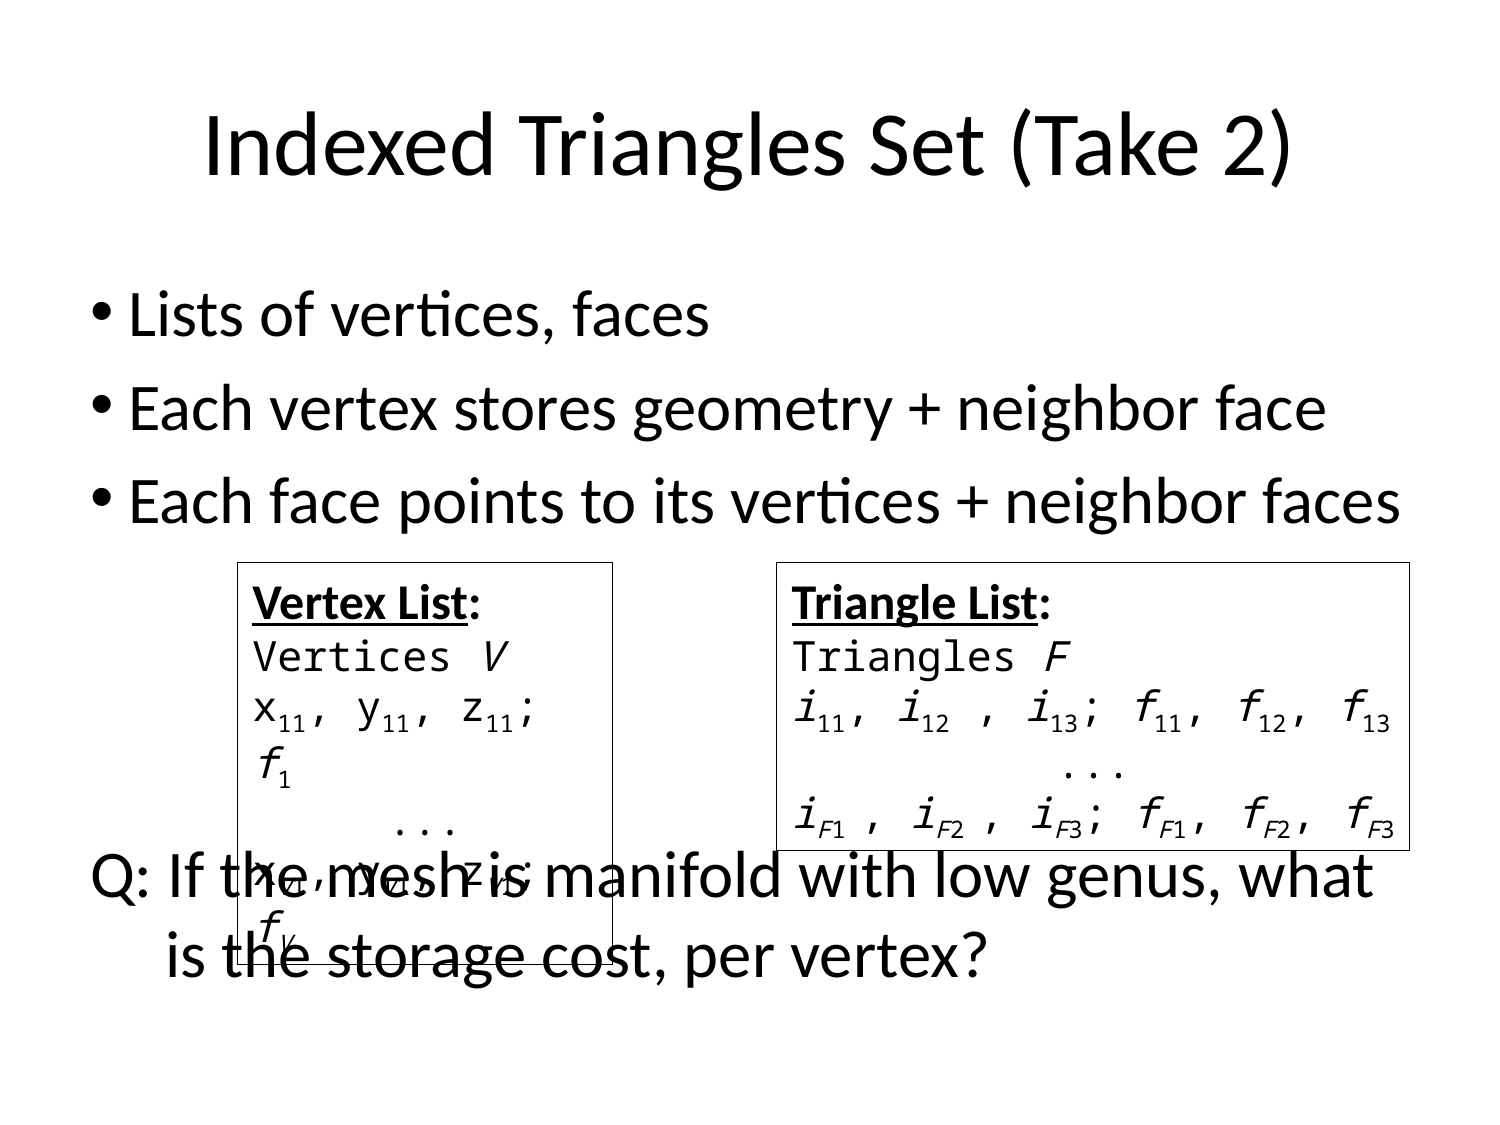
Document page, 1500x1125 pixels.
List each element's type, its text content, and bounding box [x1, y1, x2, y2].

text_box Vertex List: Vertices V x11, y11, z11; f1 ... xV1, yV1, zV1; fV [237, 562, 613, 965]
title Indexed Triangles Set (Take 2) [75, 45, 1425, 233]
list Lists of vertices, faces Each vertex stores geometry + neighbor face Each face points to its vertices + neighbor faces Q: If the mesh is manifold with low genus, what is the storage cost, per vertex? [75, 262, 1425, 1125]
text_box Triangle List: Triangles F i11, i12 , i13; f11, f12, f13 ... iF1 , iF2 , iF3; fF1, fF2, fF3 [776, 562, 1410, 851]
